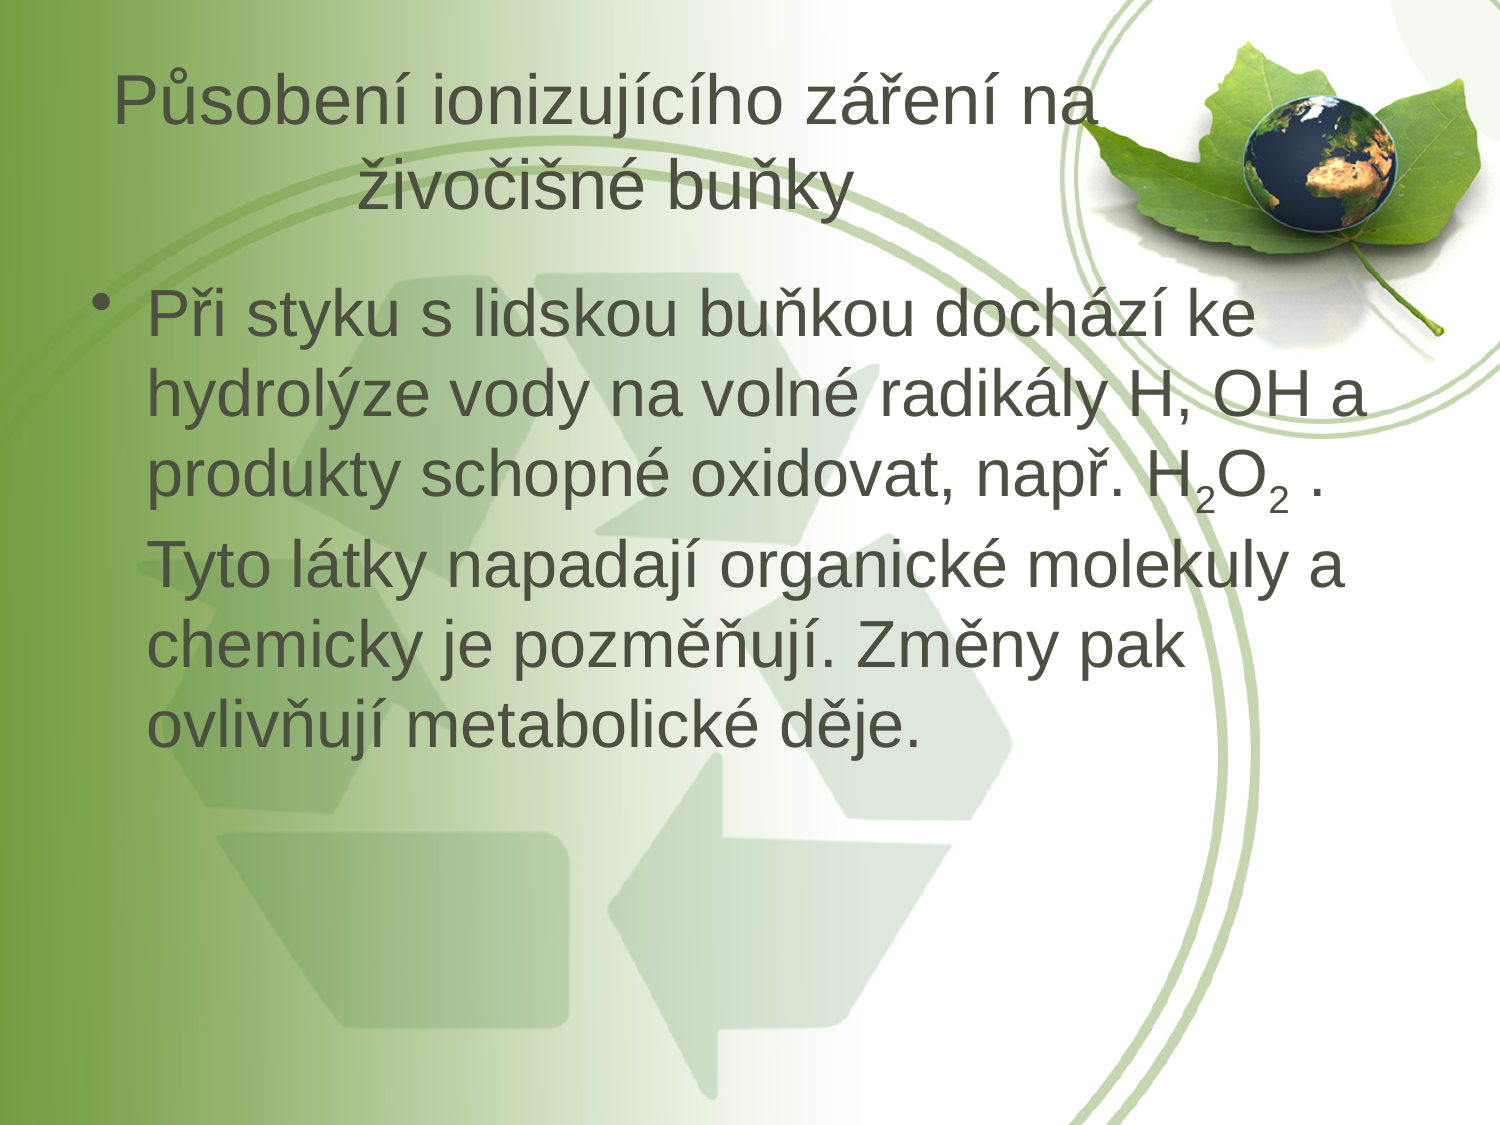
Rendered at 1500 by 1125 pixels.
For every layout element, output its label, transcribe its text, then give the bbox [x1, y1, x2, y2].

list Při styku s lidskou buňkou dochází ke hydrolýze vody na volné radikály H, OH a produkty schopné oxidovat, např. H2O2 . Tyto látky napadají organické molekuly a chemicky je pozměňují. Změny pak ovlivňují metabolické děje. [75, 262, 1425, 1005]
picture [0, 0, 1500, 1125]
title Působení ionizujícího záření na živočišné buňky [75, 45, 1138, 233]
